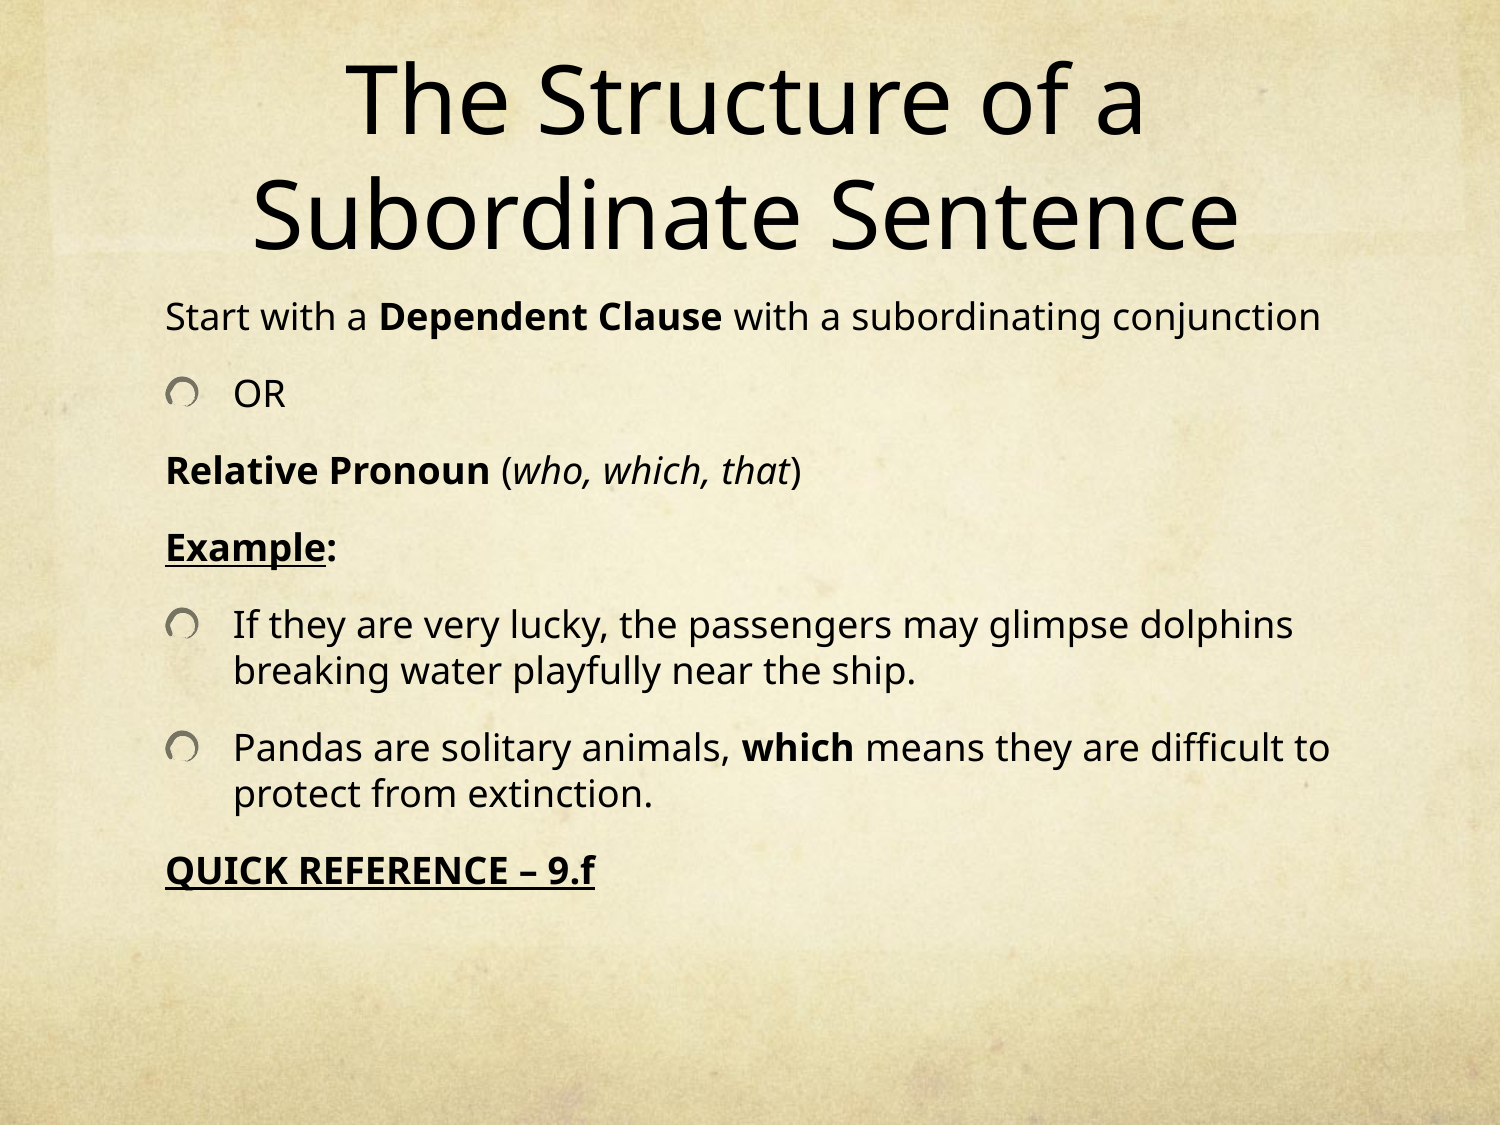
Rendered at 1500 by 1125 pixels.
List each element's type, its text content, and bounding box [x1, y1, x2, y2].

list Start with a Dependent Clause with a subordinating conjunction OR Relative Pronoun (who, which, that) Example: If they are very lucky, the passengers may glimpse dolphins breaking water playfully near the ship. Pandas are solitary animals, which means they are difficult to protect from extinction. QUICK REFERENCE – 9.f [150, 284, 1350, 950]
picture [0, 0, 1500, 1125]
title The Structure of a Subordinate Sentence [86, 82, 1408, 225]
